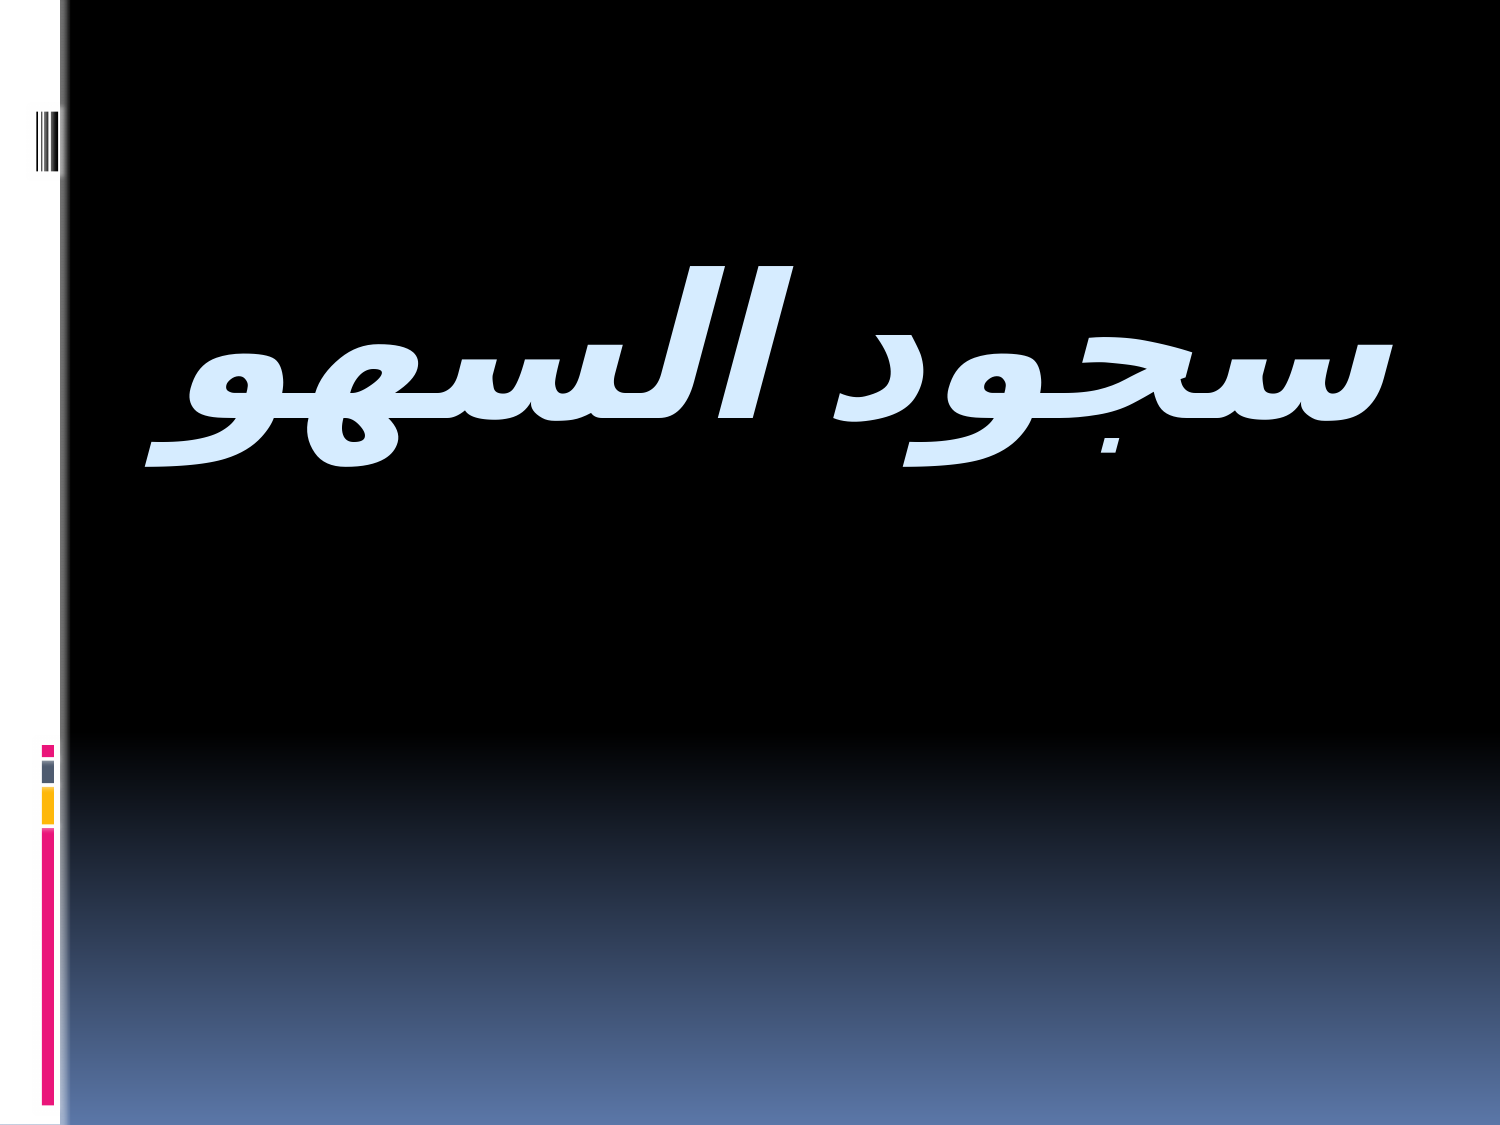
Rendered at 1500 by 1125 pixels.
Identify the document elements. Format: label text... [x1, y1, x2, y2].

title سجود السهو [150, 210, 1425, 1090]
